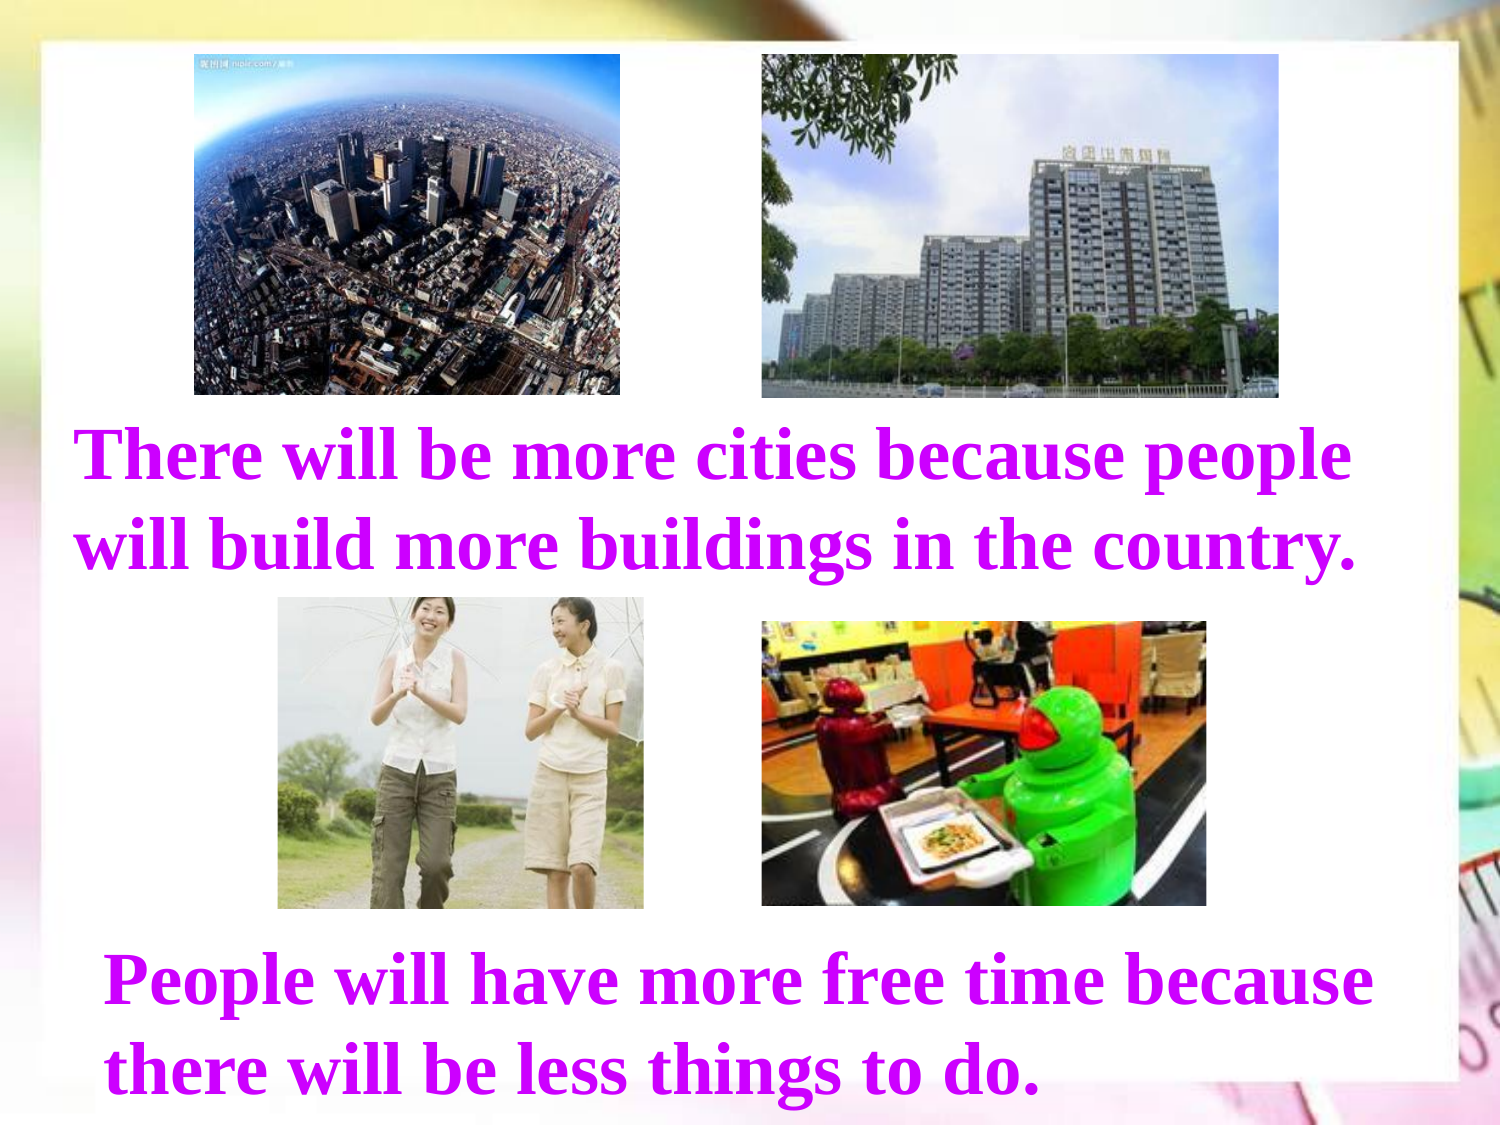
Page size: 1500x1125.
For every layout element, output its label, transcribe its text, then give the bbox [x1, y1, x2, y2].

text_box People will have more free time because there will be less things to do. [88, 922, 1400, 1118]
text_box There will be more cities because people will build more buildings in the country. [59, 397, 1459, 592]
picture [0, 0, 1500, 1125]
